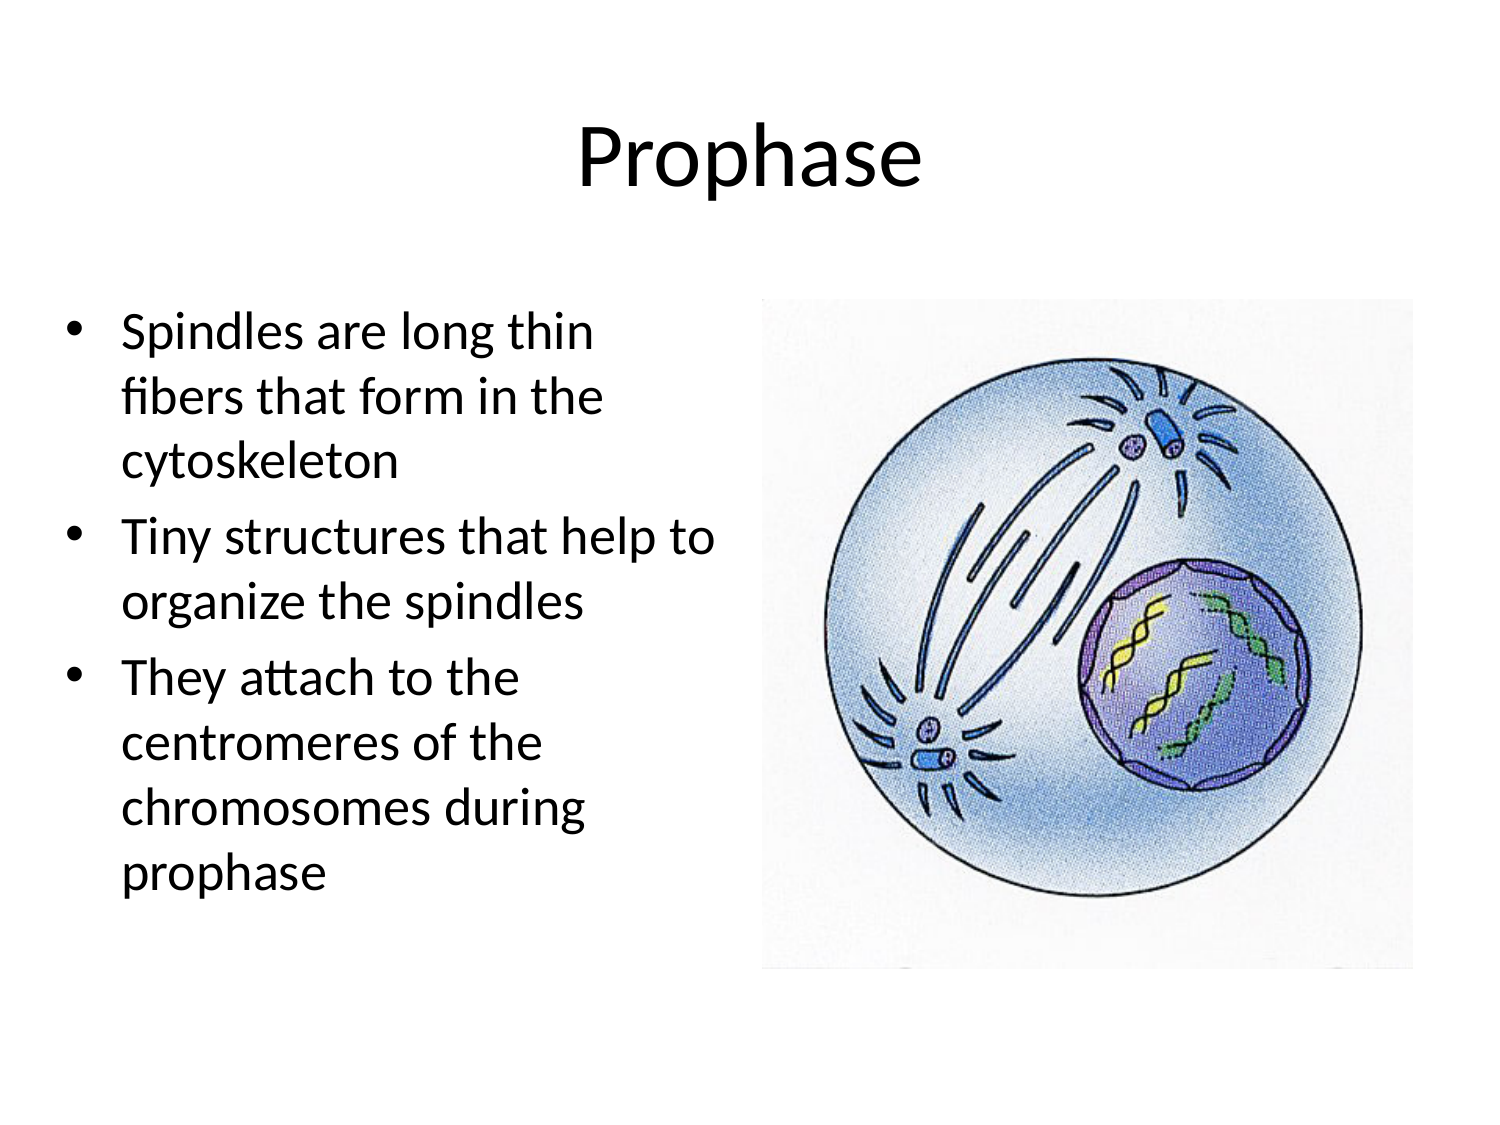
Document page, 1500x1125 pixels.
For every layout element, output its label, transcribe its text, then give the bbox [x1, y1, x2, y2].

title Prophase [94, 50, 1407, 250]
list Spindles are long thin fibers that form in the cytoskeleton Tiny structures that help to organize the spindles They attach to the centromeres of the chromosomes during prophase [50, 287, 737, 1038]
picture [762, 299, 1413, 969]
